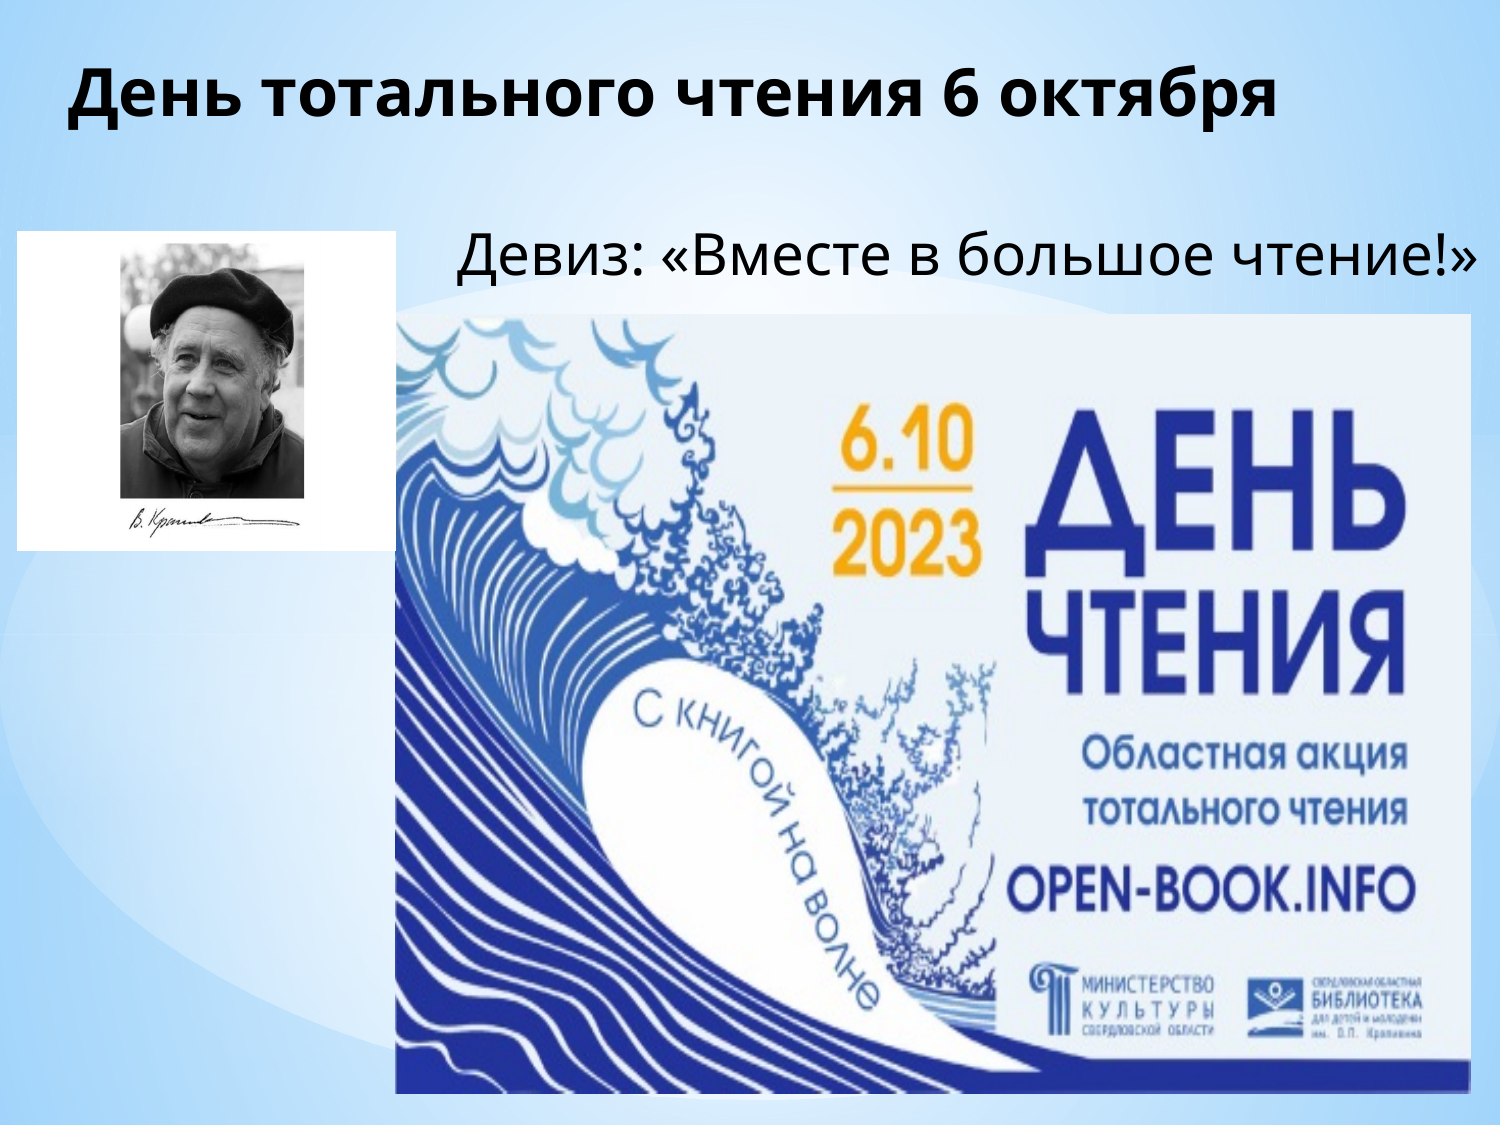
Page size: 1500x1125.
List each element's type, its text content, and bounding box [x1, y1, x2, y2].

title День тотального чтения 6 октября [53, 42, 1353, 161]
picture [17, 231, 1471, 1095]
text_box Девиз: «Вместе в большое чтение!» [443, 209, 1494, 295]
